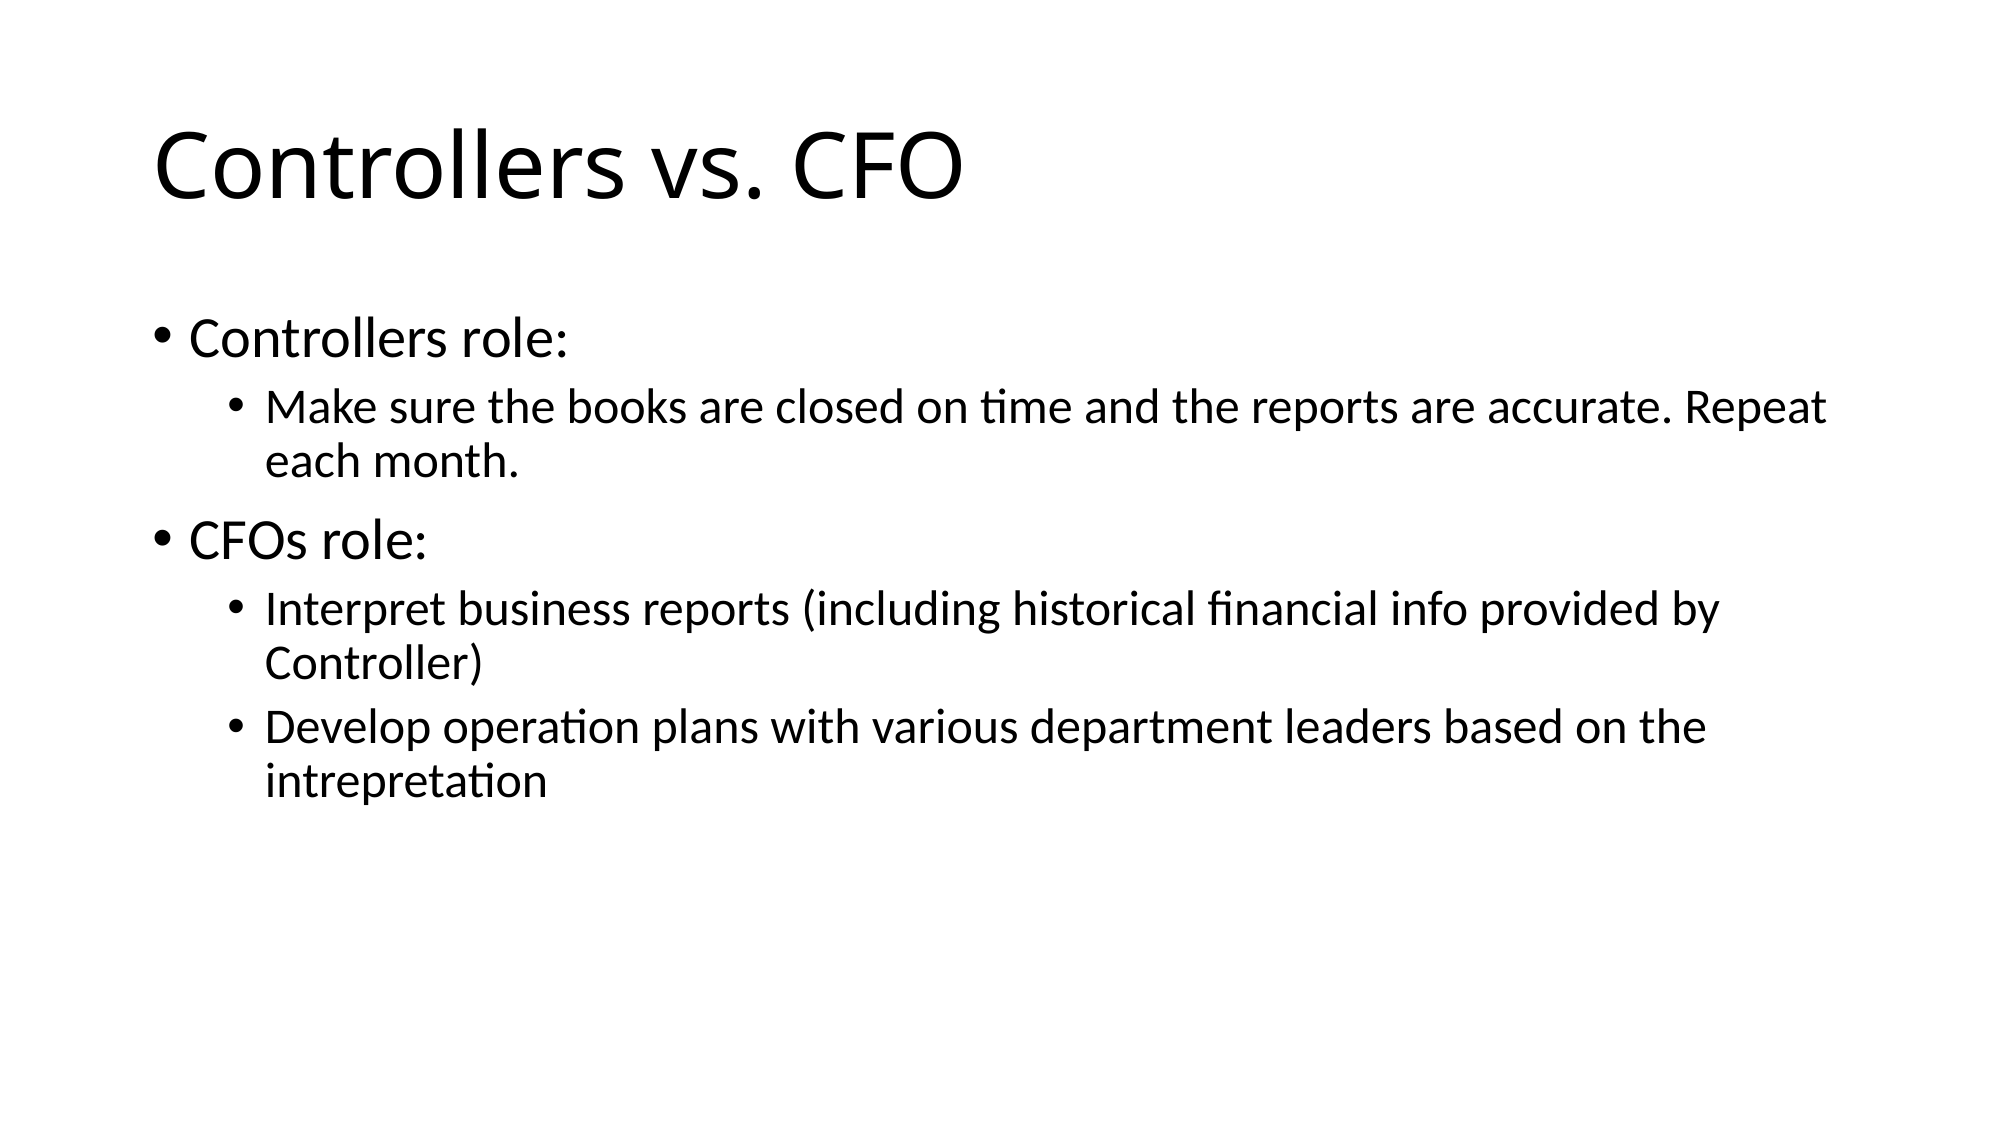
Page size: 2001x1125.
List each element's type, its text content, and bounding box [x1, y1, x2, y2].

list Controllers role: Make sure the books are closed on time and the reports are accurate. Repeat each month. CFOs role: Interpret business reports (including historical financial info provided by Controller) Develop operation plans with various department leaders based on the intrepretation [137, 299, 1863, 1014]
title Controllers vs. CFO [137, 59, 1863, 278]
